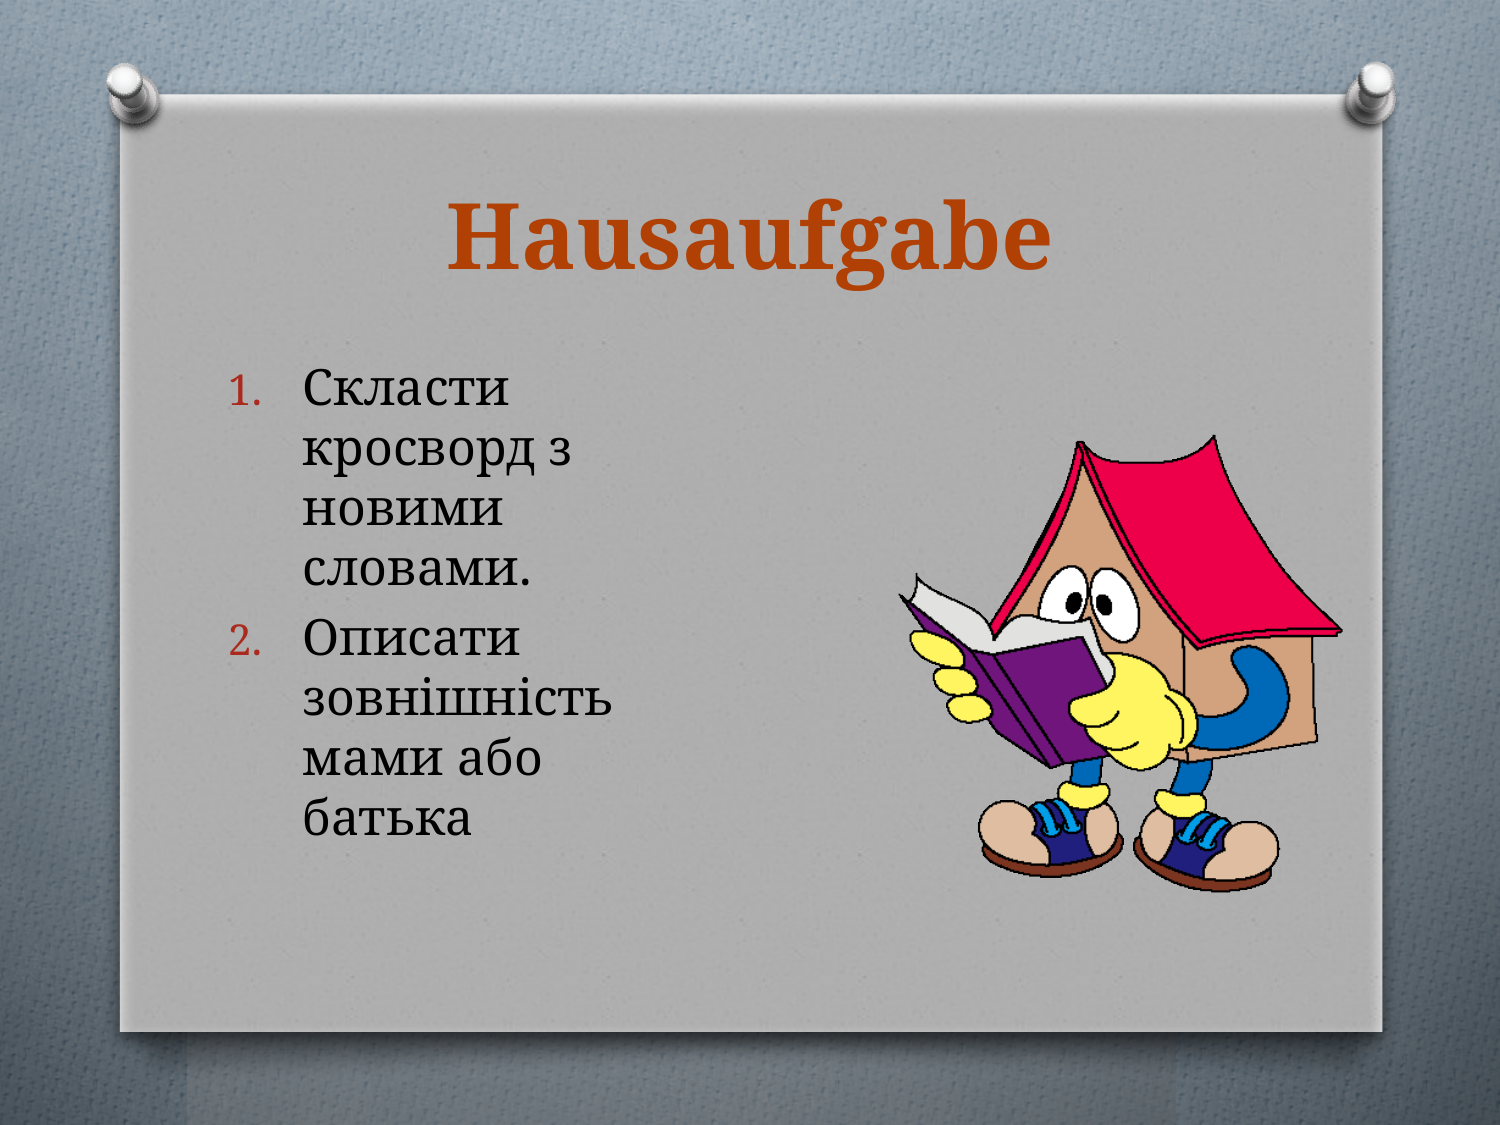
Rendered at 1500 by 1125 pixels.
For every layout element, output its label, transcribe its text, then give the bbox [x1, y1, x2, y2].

picture [75, 29, 198, 153]
picture [891, 426, 1355, 910]
list Скласти кросворд з новими словами. Описати зовнішність мами aбо батька [213, 348, 738, 939]
picture [1317, 35, 1439, 156]
title Hausaufgabe [179, 134, 1323, 332]
